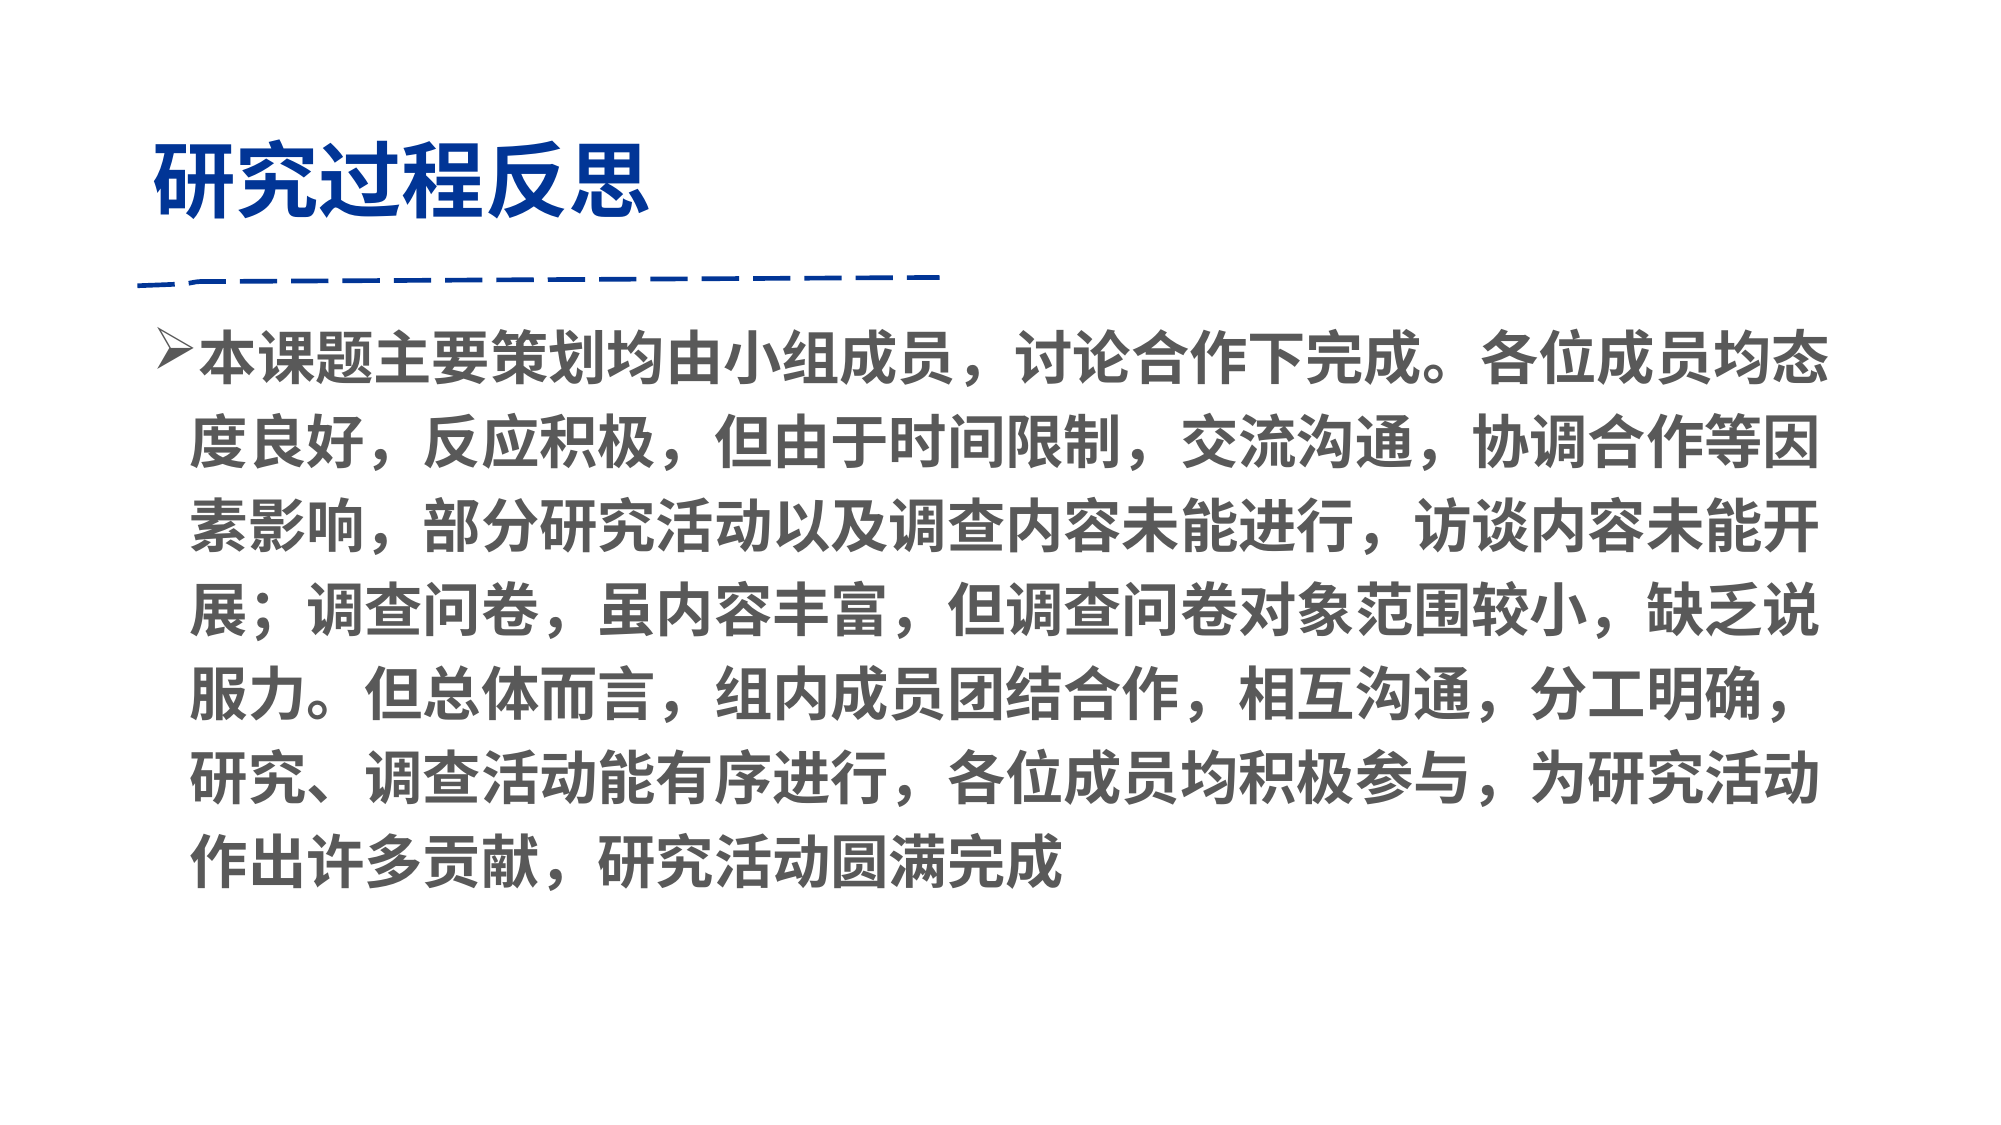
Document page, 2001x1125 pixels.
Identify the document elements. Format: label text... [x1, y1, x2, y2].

title 研究过程反思 [137, 59, 1863, 278]
list 本课题主要策划均由小组成员，讨论合作下完成。各位成员均态度良好，反应积极，但由于时间限制，交流沟通，协调合作等因素影响，部分研究活动以及调查内容未能进行，访谈内容未能开展；调查问卷，虽内容丰富，但调查问卷对象范围较小，缺乏说服力。但总体而言，组内成员团结合作，相互沟通，分工明确，研究、调查活动能有序进行，各位成员均积极参与，为研究活动作出许多贡献，研究活动圆满完成 [137, 299, 1863, 1014]
